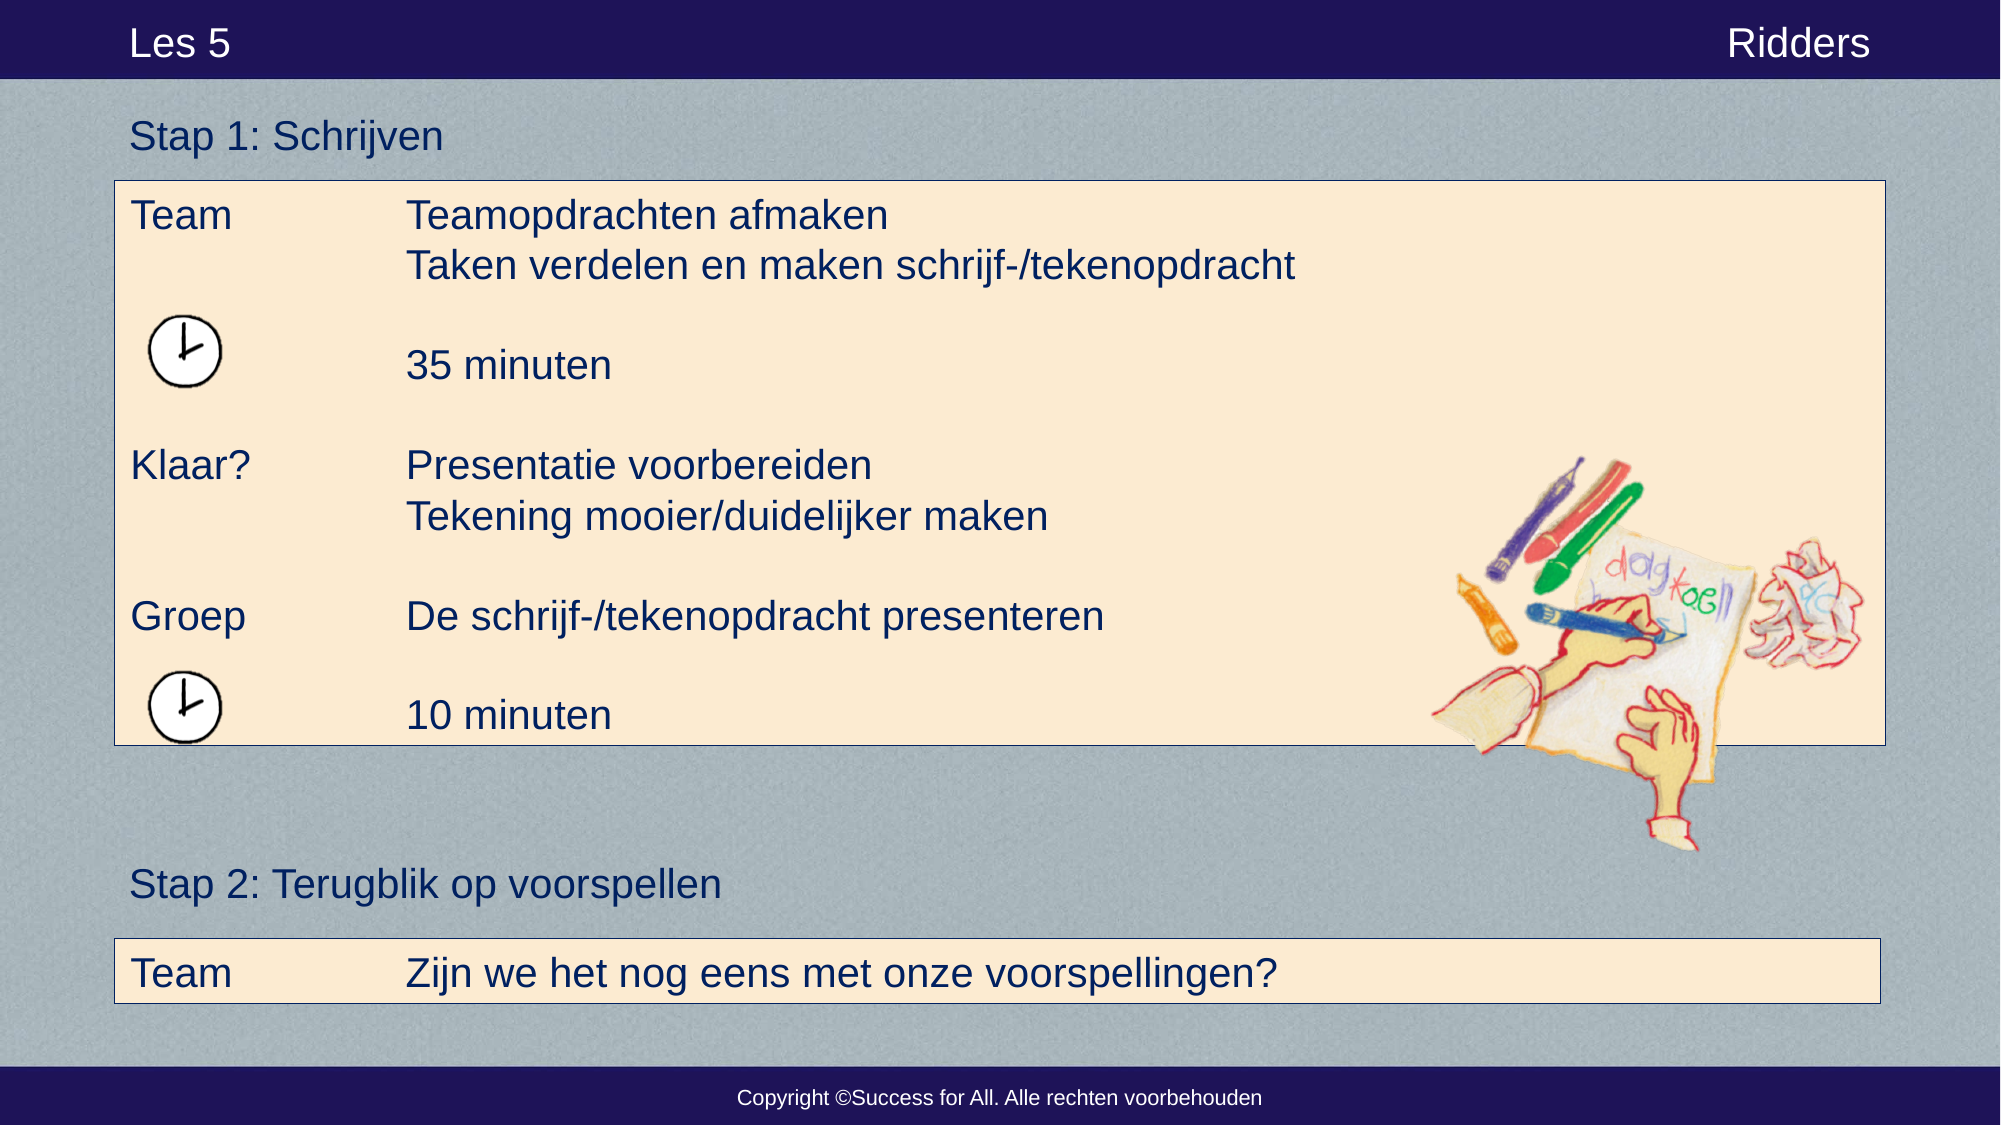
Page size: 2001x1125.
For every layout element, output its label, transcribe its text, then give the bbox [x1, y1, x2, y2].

text_box Ridders [999, 8, 1886, 73]
text_box Team Teamopdrachten afmaken Taken verdelen en maken schrijf-/tekenopdracht 35 minuten Klaar? Presentatie voorbereiden Tekening mooier/duidelijker maken Groep De schrijf-/tekenopdracht presenteren 10 minuten [114, 180, 1886, 746]
text_box Stap 2: Terugblik op voorspellen [114, 849, 839, 915]
text_box Team Zijn we het nog eens met onze voorspellingen? [114, 938, 1881, 1004]
picture [0, 0, 2001, 1125]
text_box Les 5 [114, 8, 354, 73]
text_box Stap 1: Schrijven [114, 101, 907, 166]
text_box Copyright ©Success for All. Alle rechten voorbehouden [0, 1076, 2000, 1125]
